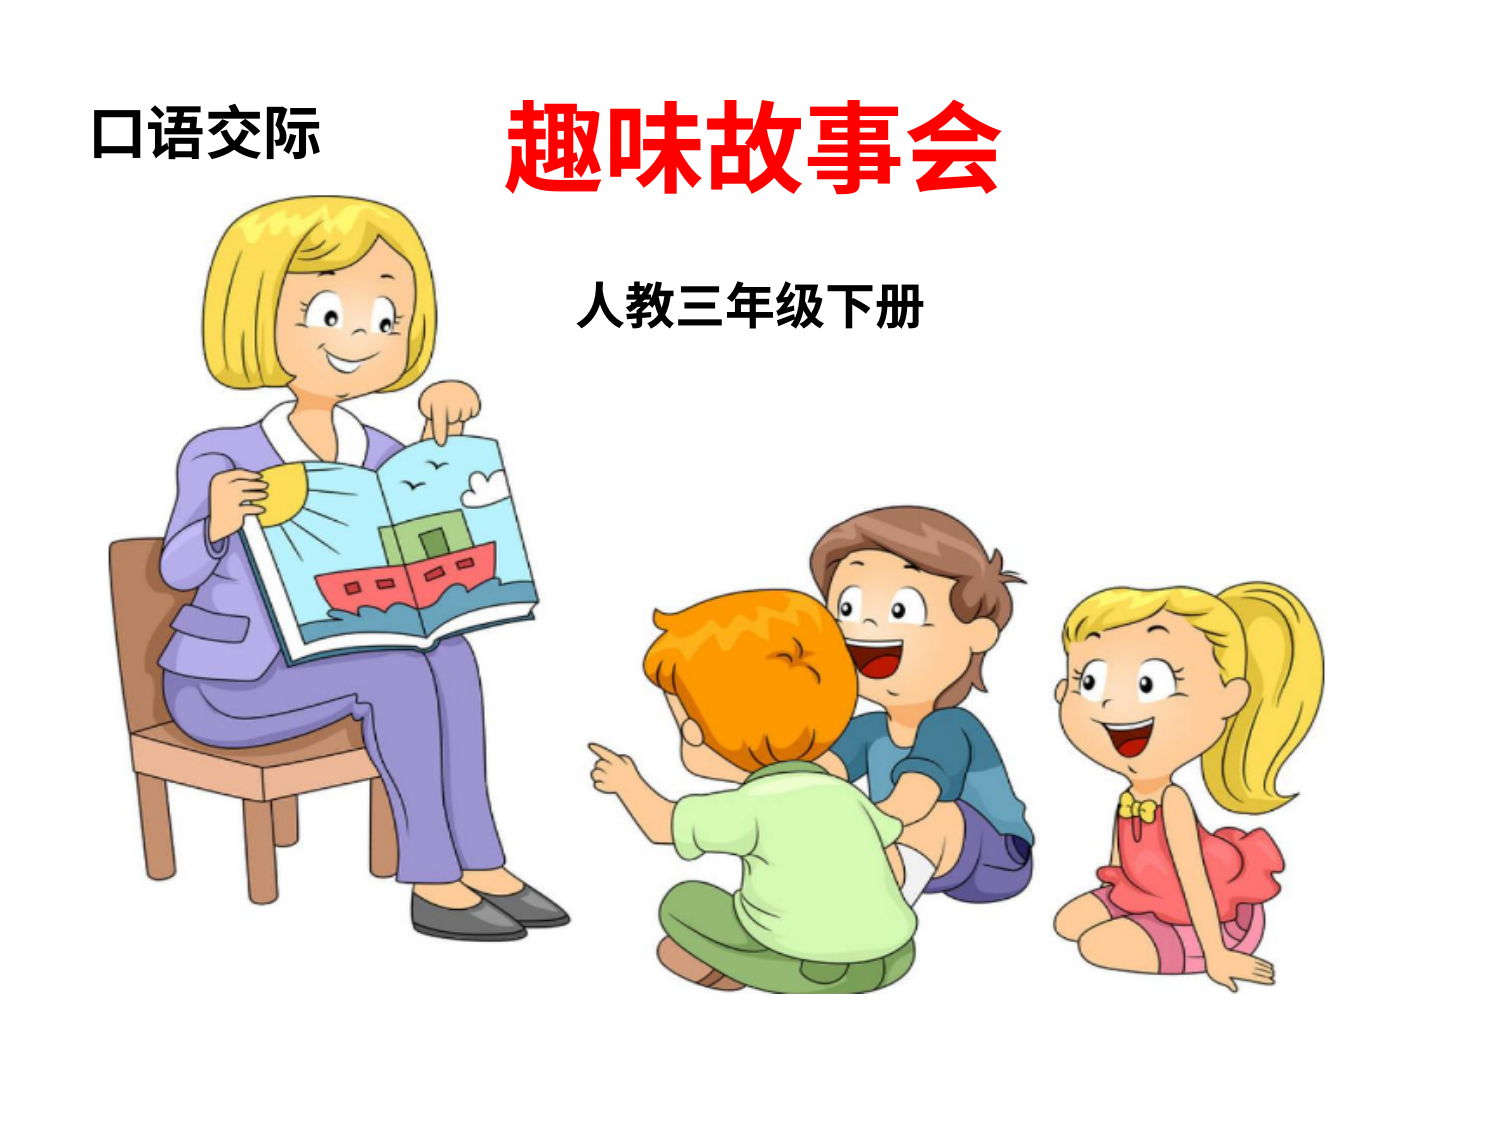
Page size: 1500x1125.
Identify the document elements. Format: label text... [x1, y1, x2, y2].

text_box 趣味故事会 [499, 87, 1053, 194]
picture [3, 194, 1497, 994]
text_box 口语交际 [77, 90, 334, 172]
